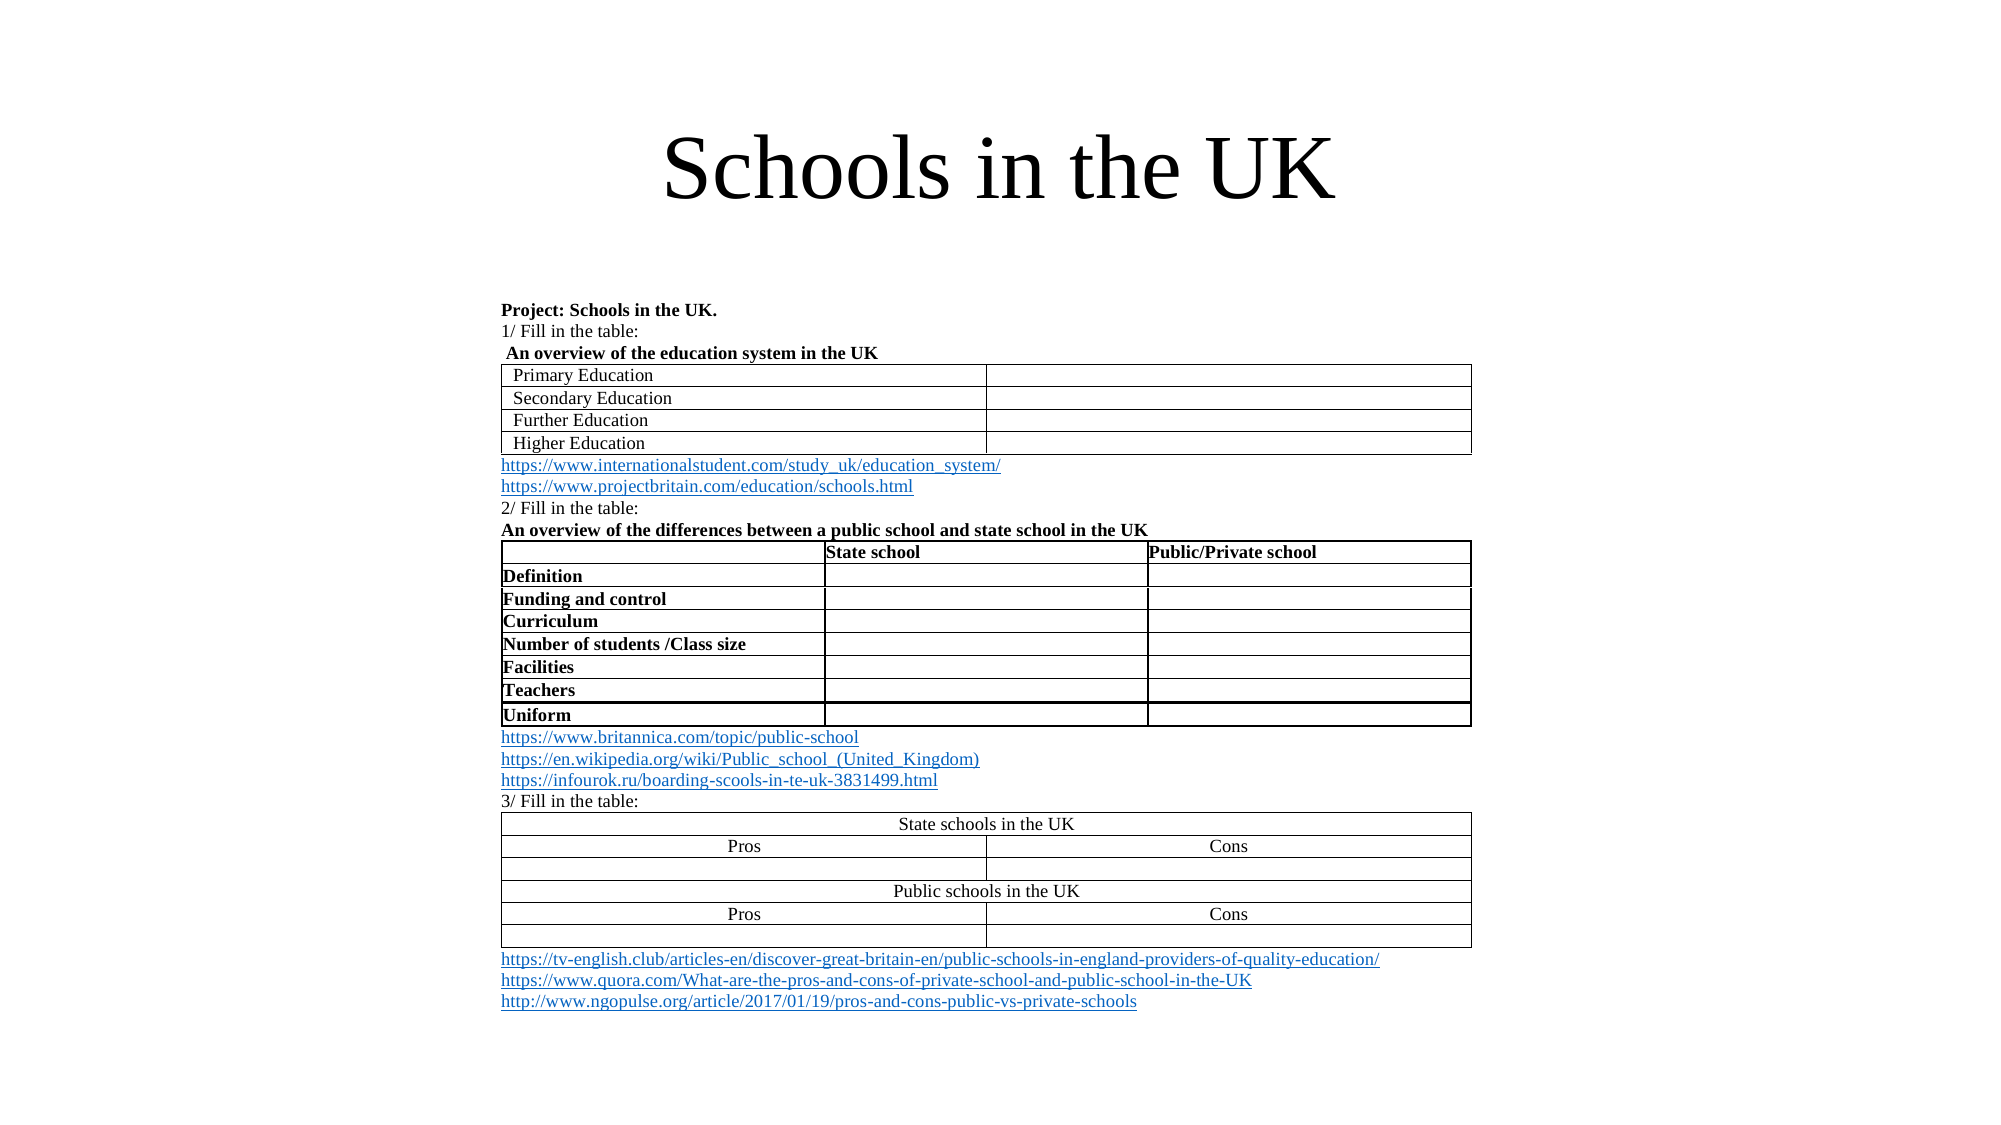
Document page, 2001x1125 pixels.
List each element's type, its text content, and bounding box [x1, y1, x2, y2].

title Schools in the UK [137, 59, 1863, 278]
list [501, 299, 1499, 1014]
